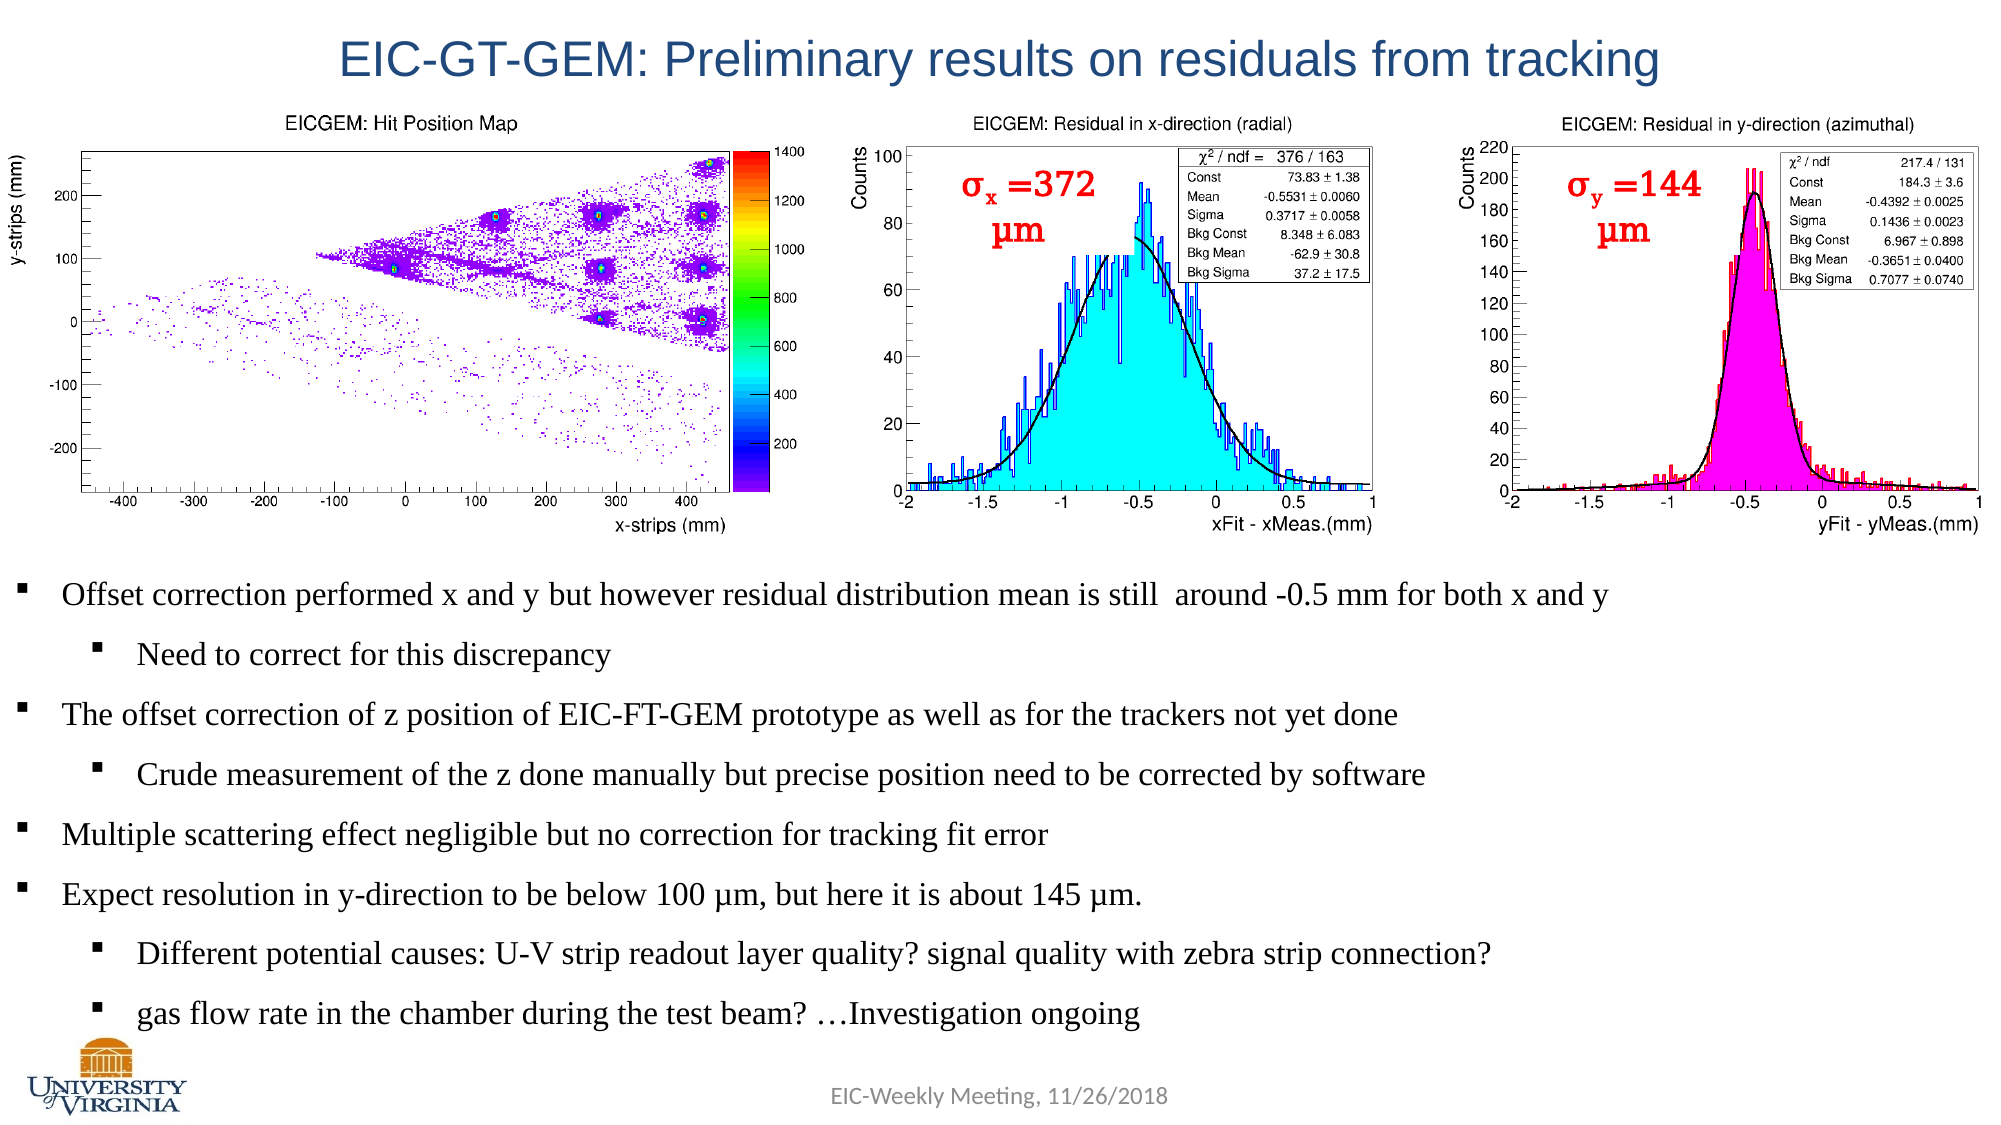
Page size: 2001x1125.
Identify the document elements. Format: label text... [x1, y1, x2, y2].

footer EIC-Weekly Meeting, 11/26/2018 [737, 1065, 1263, 1125]
picture [0, 1039, 200, 1125]
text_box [836, 99, 1993, 538]
title EIC-GT-GEM: Preliminary results on residuals from tracking [0, 0, 2000, 113]
picture [0, 108, 811, 534]
text_box Offset correction performed x and y but however residual distribution mean is still around -0.5 mm for both x and y Need to correct for this discrepancy The offset correction of z position of EIC-FT-GEM prototype as well as for the trackers not yet done Crude measurement of the z done manually but precise position need to be corrected by software Multiple scattering effect negligible but no correction for tracking fit error Expect resolution in y-direction to be below 100 µm, but here it is about 145 µm. Different potential causes: U-V strip readout layer quality? signal quality with zebra strip connection? gas flow rate in the chamber during the test beam? …Investigation ongoing [0, 544, 1975, 1039]
